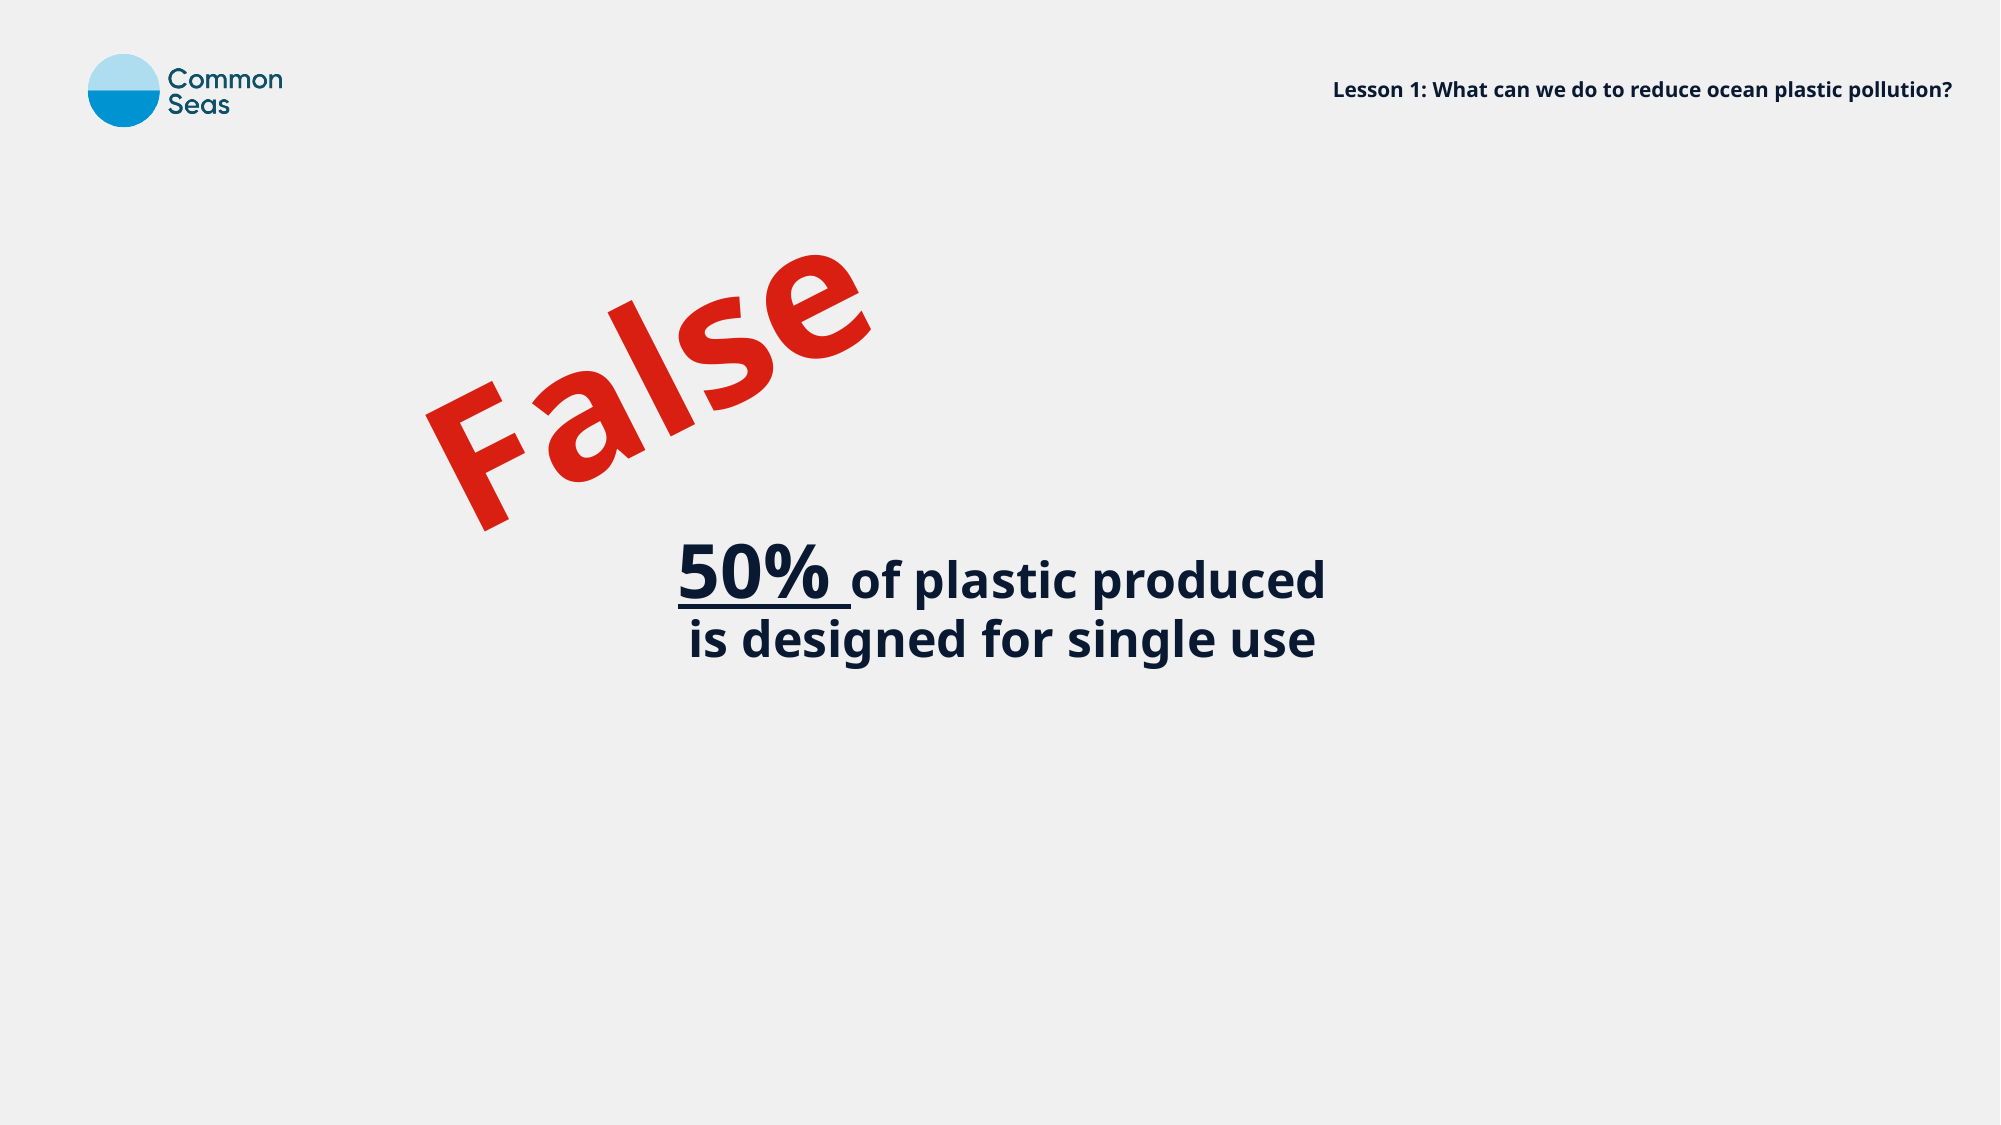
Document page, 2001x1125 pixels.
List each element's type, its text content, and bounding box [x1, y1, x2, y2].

picture [80, 51, 290, 130]
title Lesson 1: What can we do to reduce ocean plastic pollution? [1321, 67, 1961, 114]
text_box False [344, 138, 945, 599]
list 50% of plastic produced is designed for single use [644, 464, 1362, 738]
